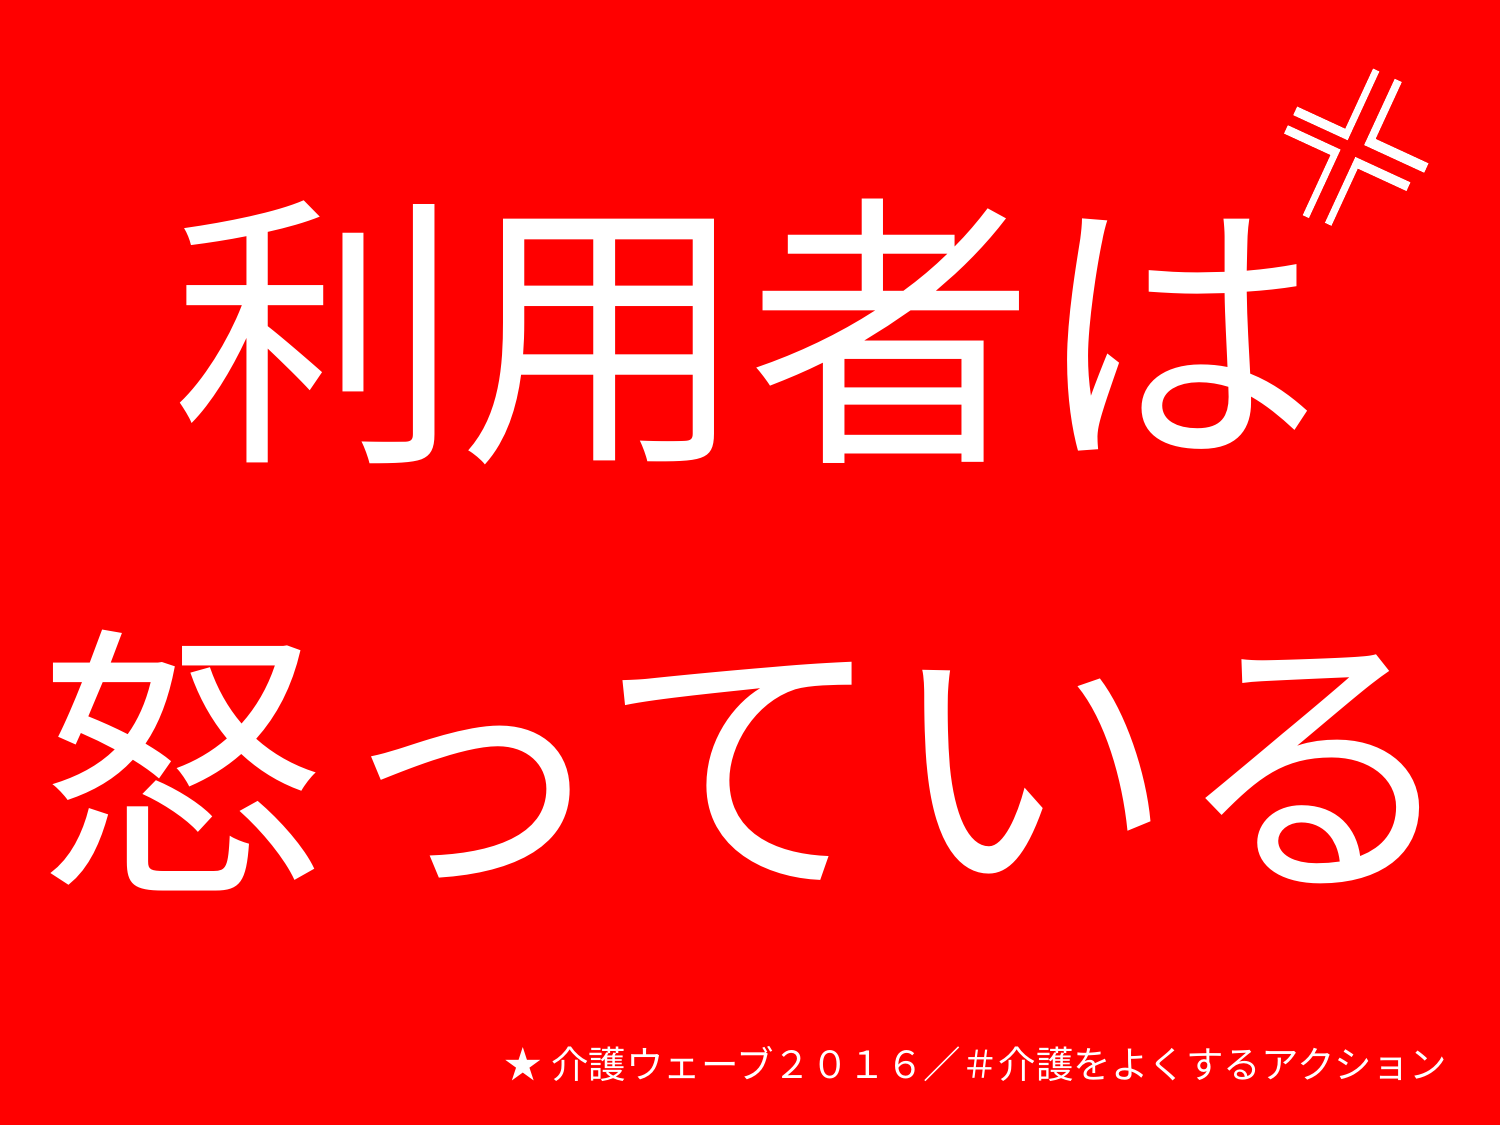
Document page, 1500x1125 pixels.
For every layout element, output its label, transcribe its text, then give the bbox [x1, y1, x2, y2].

text_box [1291, 66, 1382, 143]
text_box ★介護ウェーブ２０１６／＃介護をよくするアクション [490, 1033, 1500, 1094]
text_box [1362, 76, 1431, 175]
title 利用者は [0, 231, 1495, 420]
text_box 怒っている [0, 621, 1500, 892]
text_box [1282, 123, 1343, 220]
text_box [1322, 155, 1413, 228]
